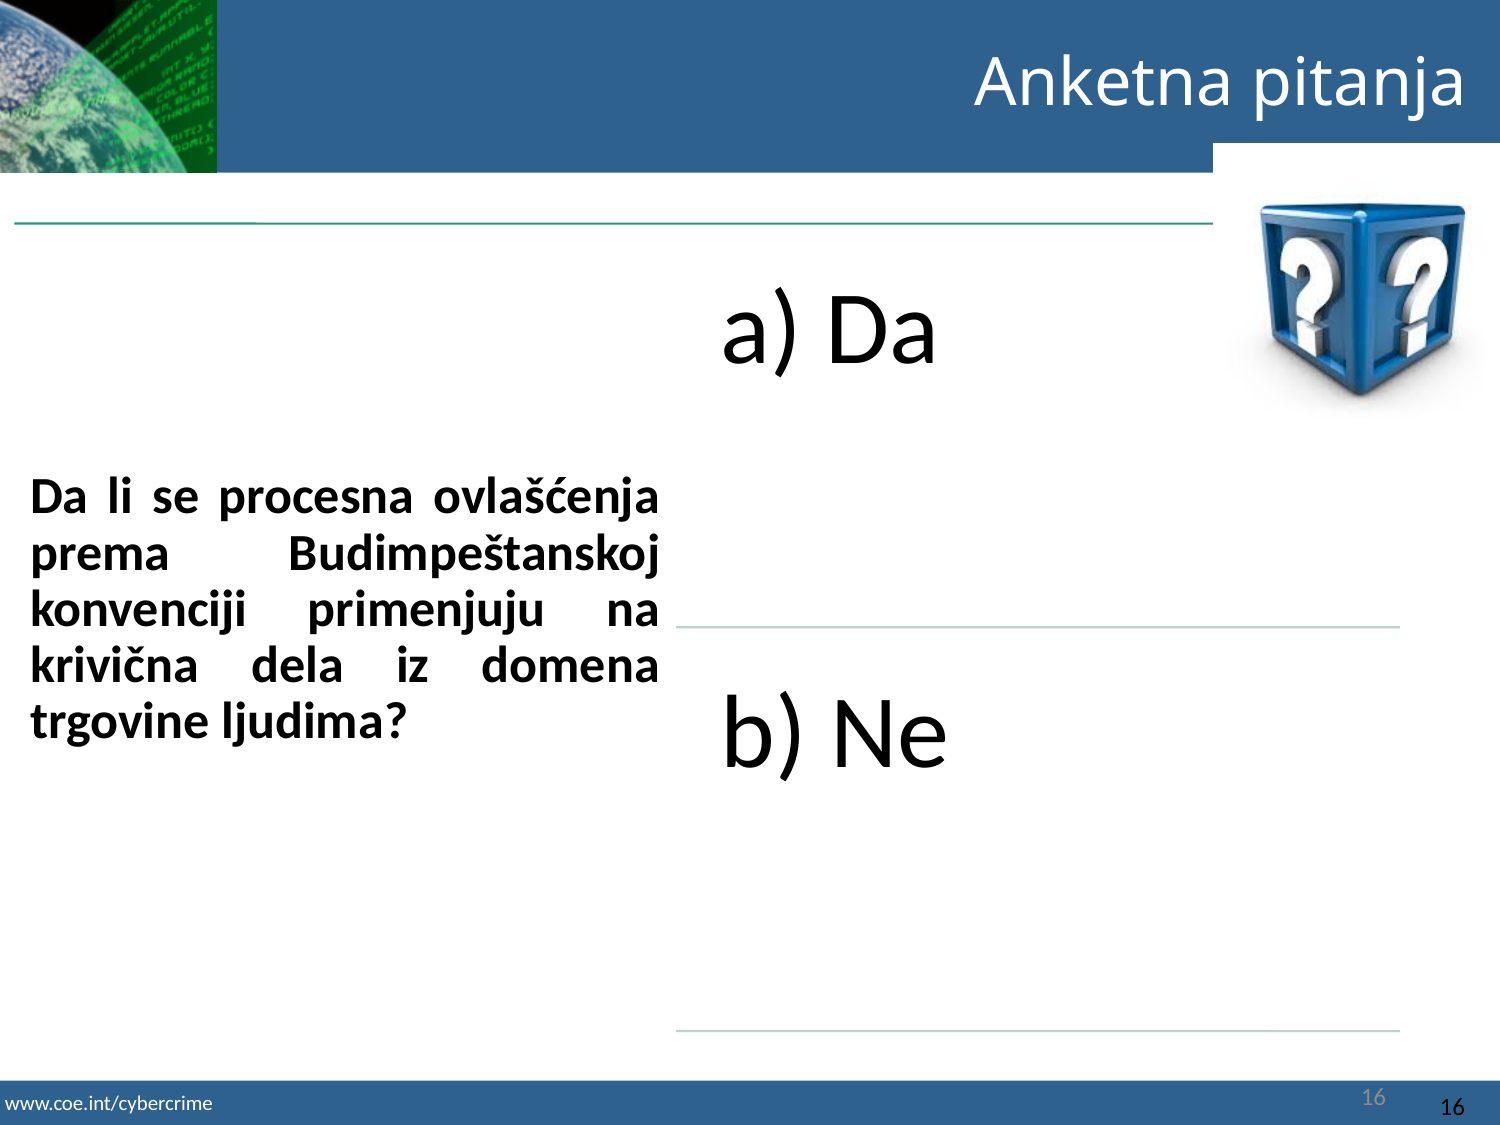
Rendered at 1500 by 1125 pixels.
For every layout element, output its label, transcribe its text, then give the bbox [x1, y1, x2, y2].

text_box Anketna pitanja [230, 31, 1483, 126]
picture [1213, 143, 1500, 434]
text_box 16 [1399, 1069, 1480, 1125]
slide_number 16 [1051, 1065, 1402, 1125]
picture [0, 1, 217, 173]
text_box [14, 223, 1402, 1053]
